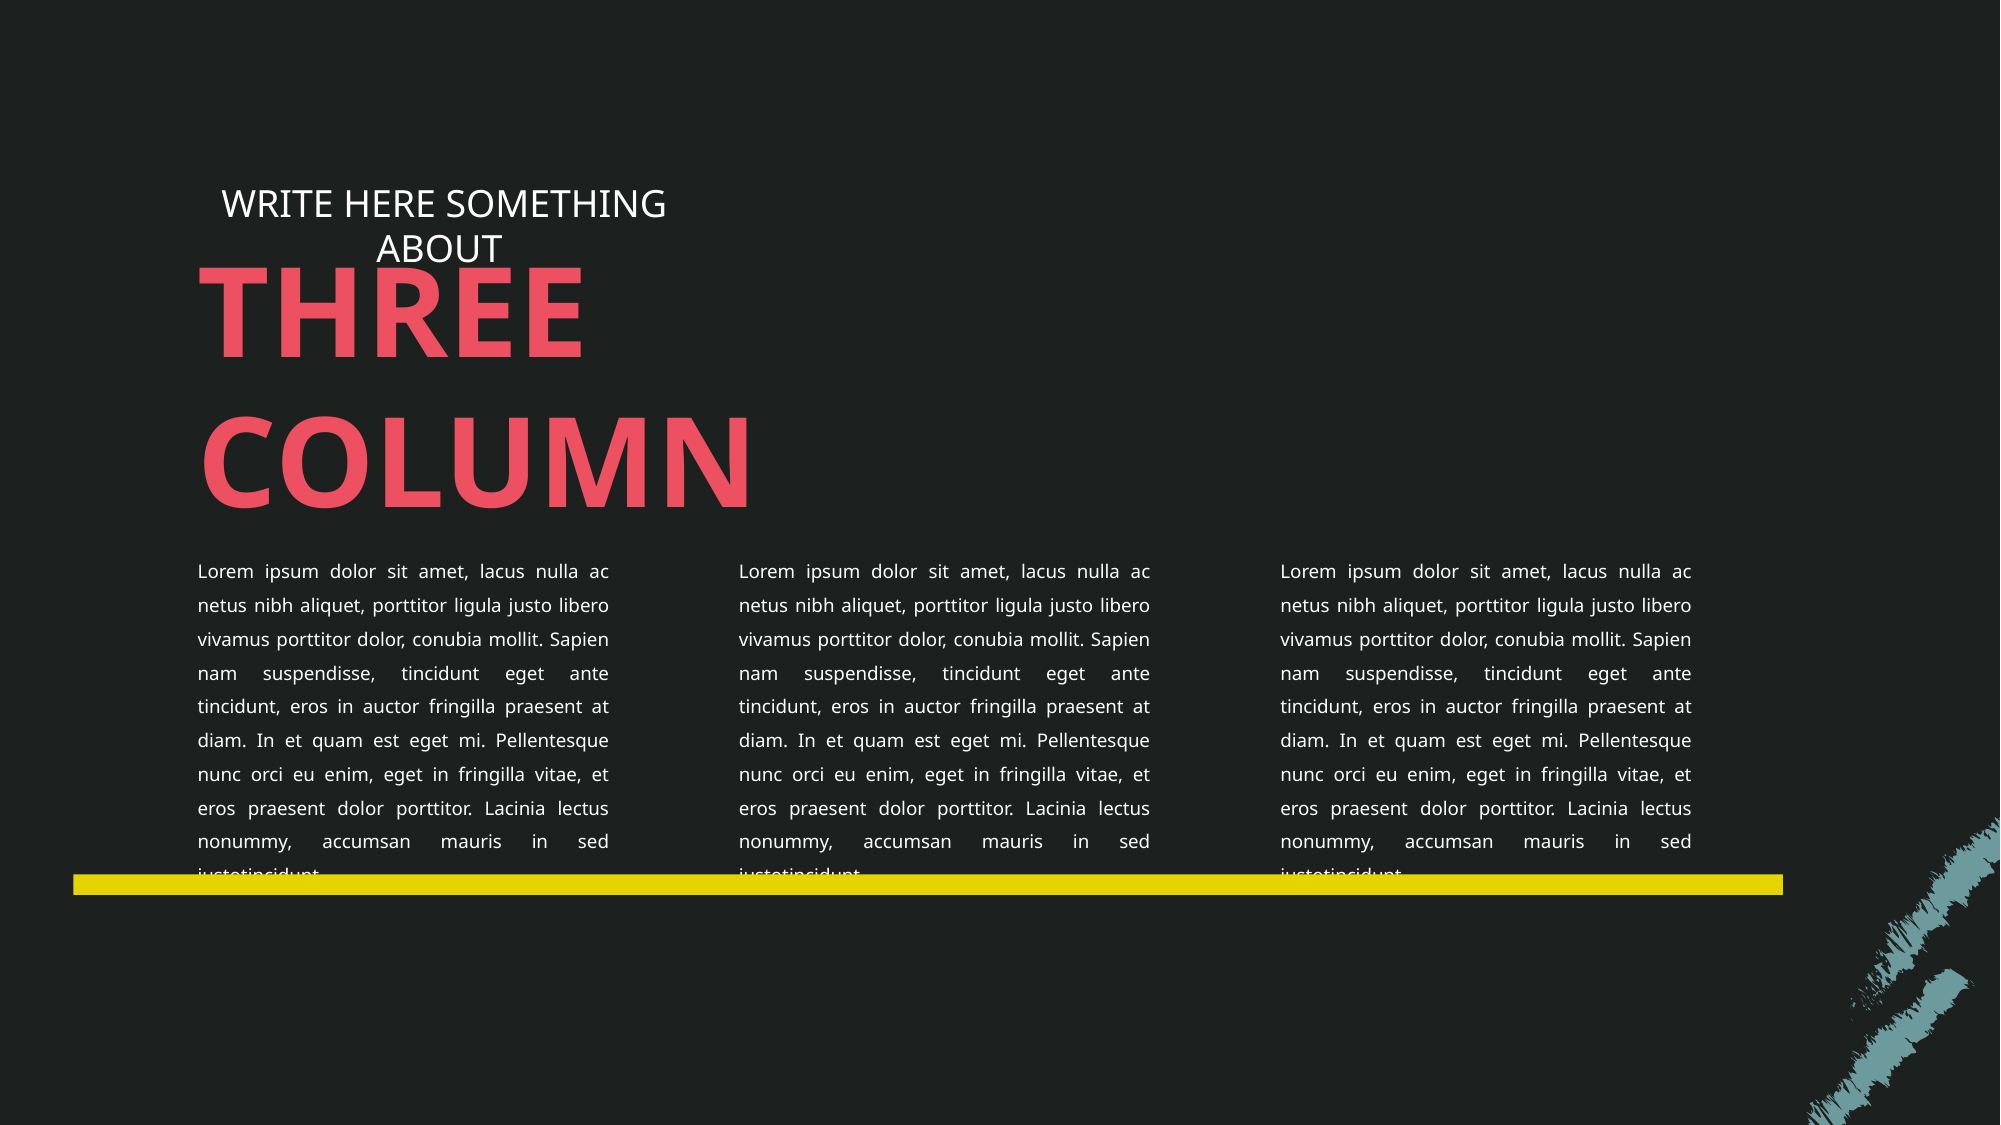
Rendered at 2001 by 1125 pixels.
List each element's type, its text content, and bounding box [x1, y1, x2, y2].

text_box [72, 873, 1771, 896]
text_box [1771, 784, 2000, 1125]
text_box WRITE HERE SOMETHING ABOUT [164, 172, 725, 268]
text_box Lorem ipsum dolor sit amet, lacus nulla ac netus nibh aliquet, porttitor ligula justo libero vivamus porttitor dolor, conubia mollit. Sapien nam suspendisse, tincidunt eget ante tincidunt, eros in auctor fringilla praesent at diam. In et quam est eget mi. Pellentesque nunc orci eu enim, eget in fringilla vitae, et eros praesent dolor porttitor. Lacinia lectus nonummy, accumsan mauris in sed justotincidunt, [182, 541, 624, 873]
text_box THREE COLUMN [182, 224, 803, 380]
text_box Lorem ipsum dolor sit amet, lacus nulla ac netus nibh aliquet, porttitor ligula justo libero vivamus porttitor dolor, conubia mollit. Sapien nam suspendisse, tincidunt eget ante tincidunt, eros in auctor fringilla praesent at diam. In et quam est eget mi. Pellentesque nunc orci eu enim, eget in fringilla vitae, et eros praesent dolor porttitor. Lacinia lectus nonummy, accumsan mauris in sed justotincidunt, [724, 541, 1165, 873]
text_box Lorem ipsum dolor sit amet, lacus nulla ac netus nibh aliquet, porttitor ligula justo libero vivamus porttitor dolor, conubia mollit. Sapien nam suspendisse, tincidunt eget ante tincidunt, eros in auctor fringilla praesent at diam. In et quam est eget mi. Pellentesque nunc orci eu enim, eget in fringilla vitae, et eros praesent dolor porttitor. Lacinia lectus nonummy, accumsan mauris in sed justotincidunt, [1265, 541, 1706, 873]
